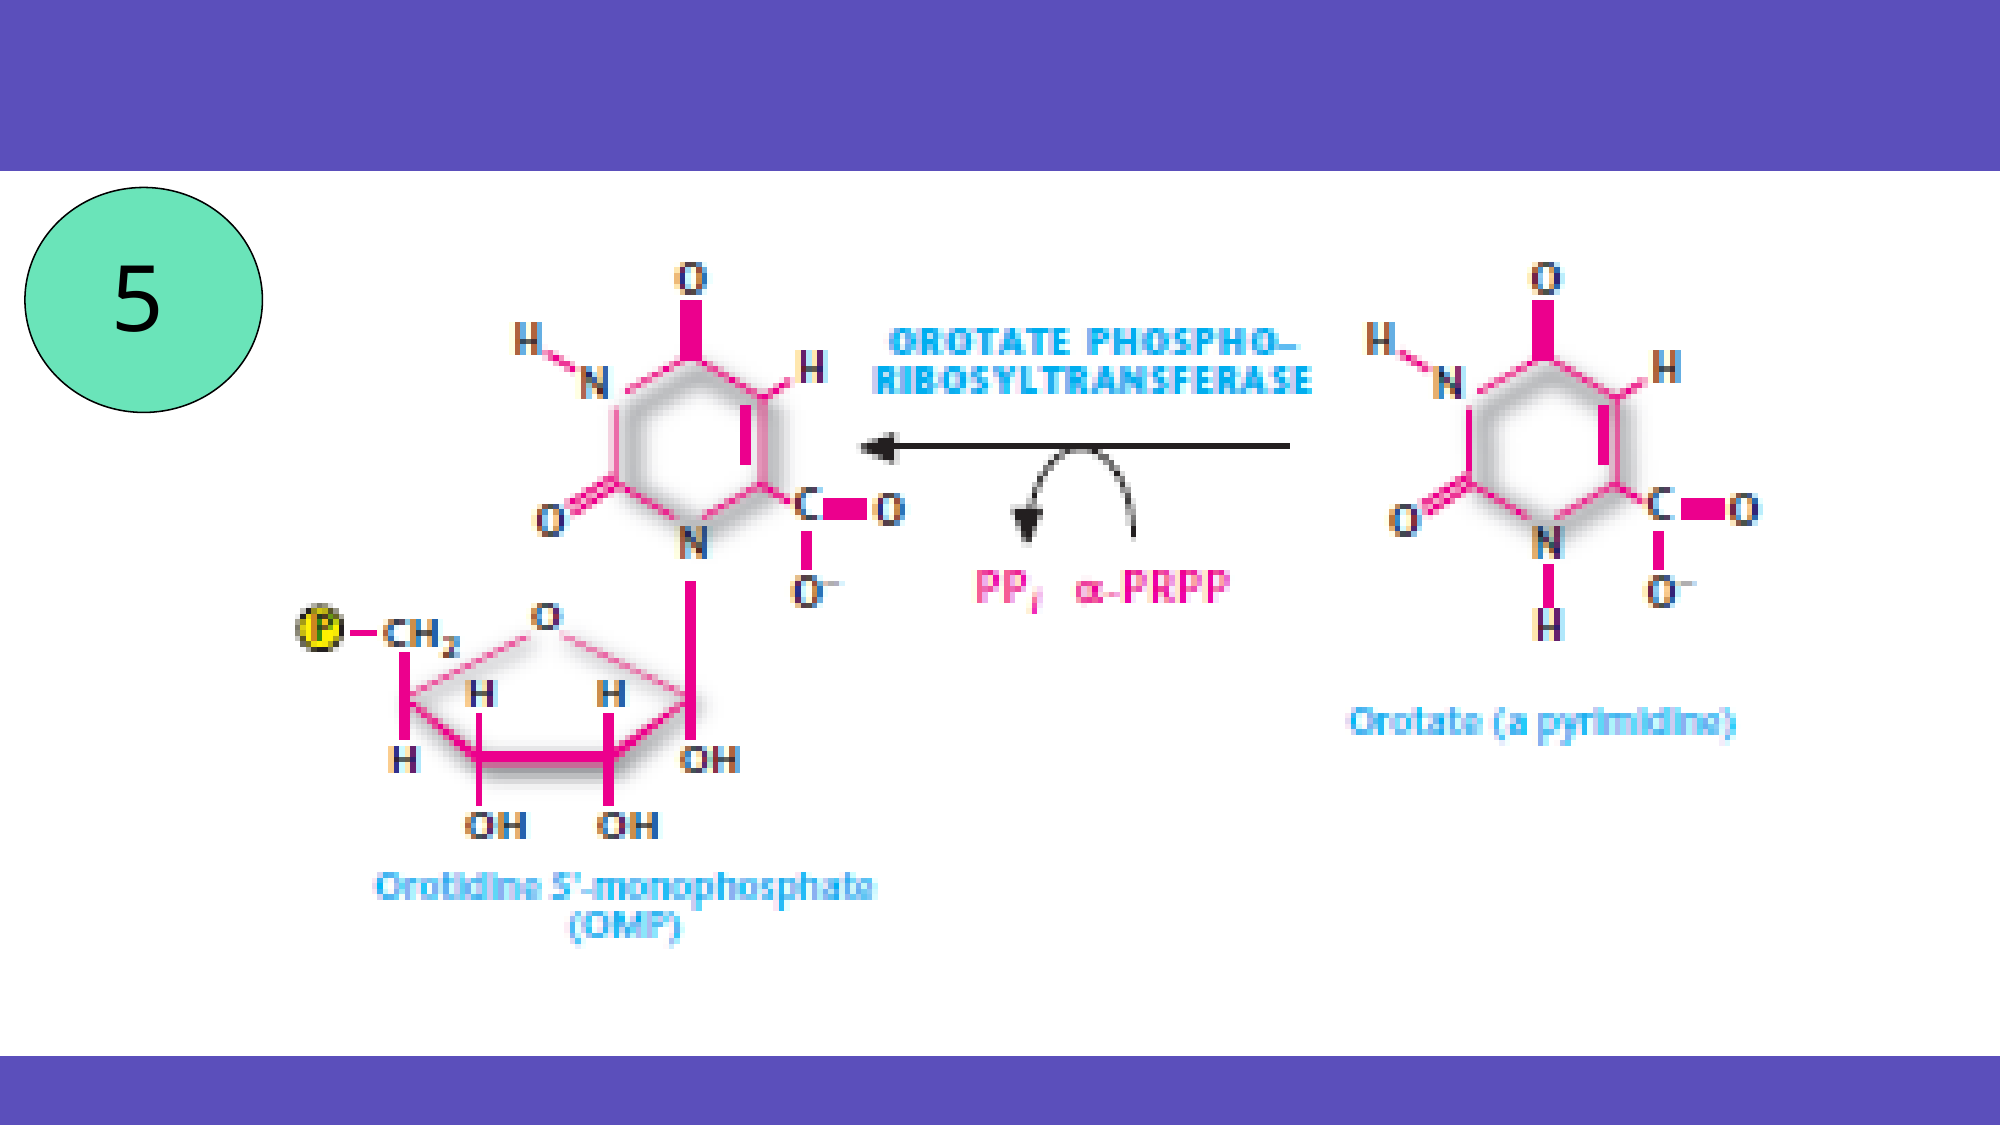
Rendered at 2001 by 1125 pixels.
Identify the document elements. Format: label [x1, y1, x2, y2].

text_box [24, 187, 263, 413]
picture [0, 0, 2000, 171]
picture [0, 1056, 2000, 1125]
picture [185, 229, 1863, 977]
